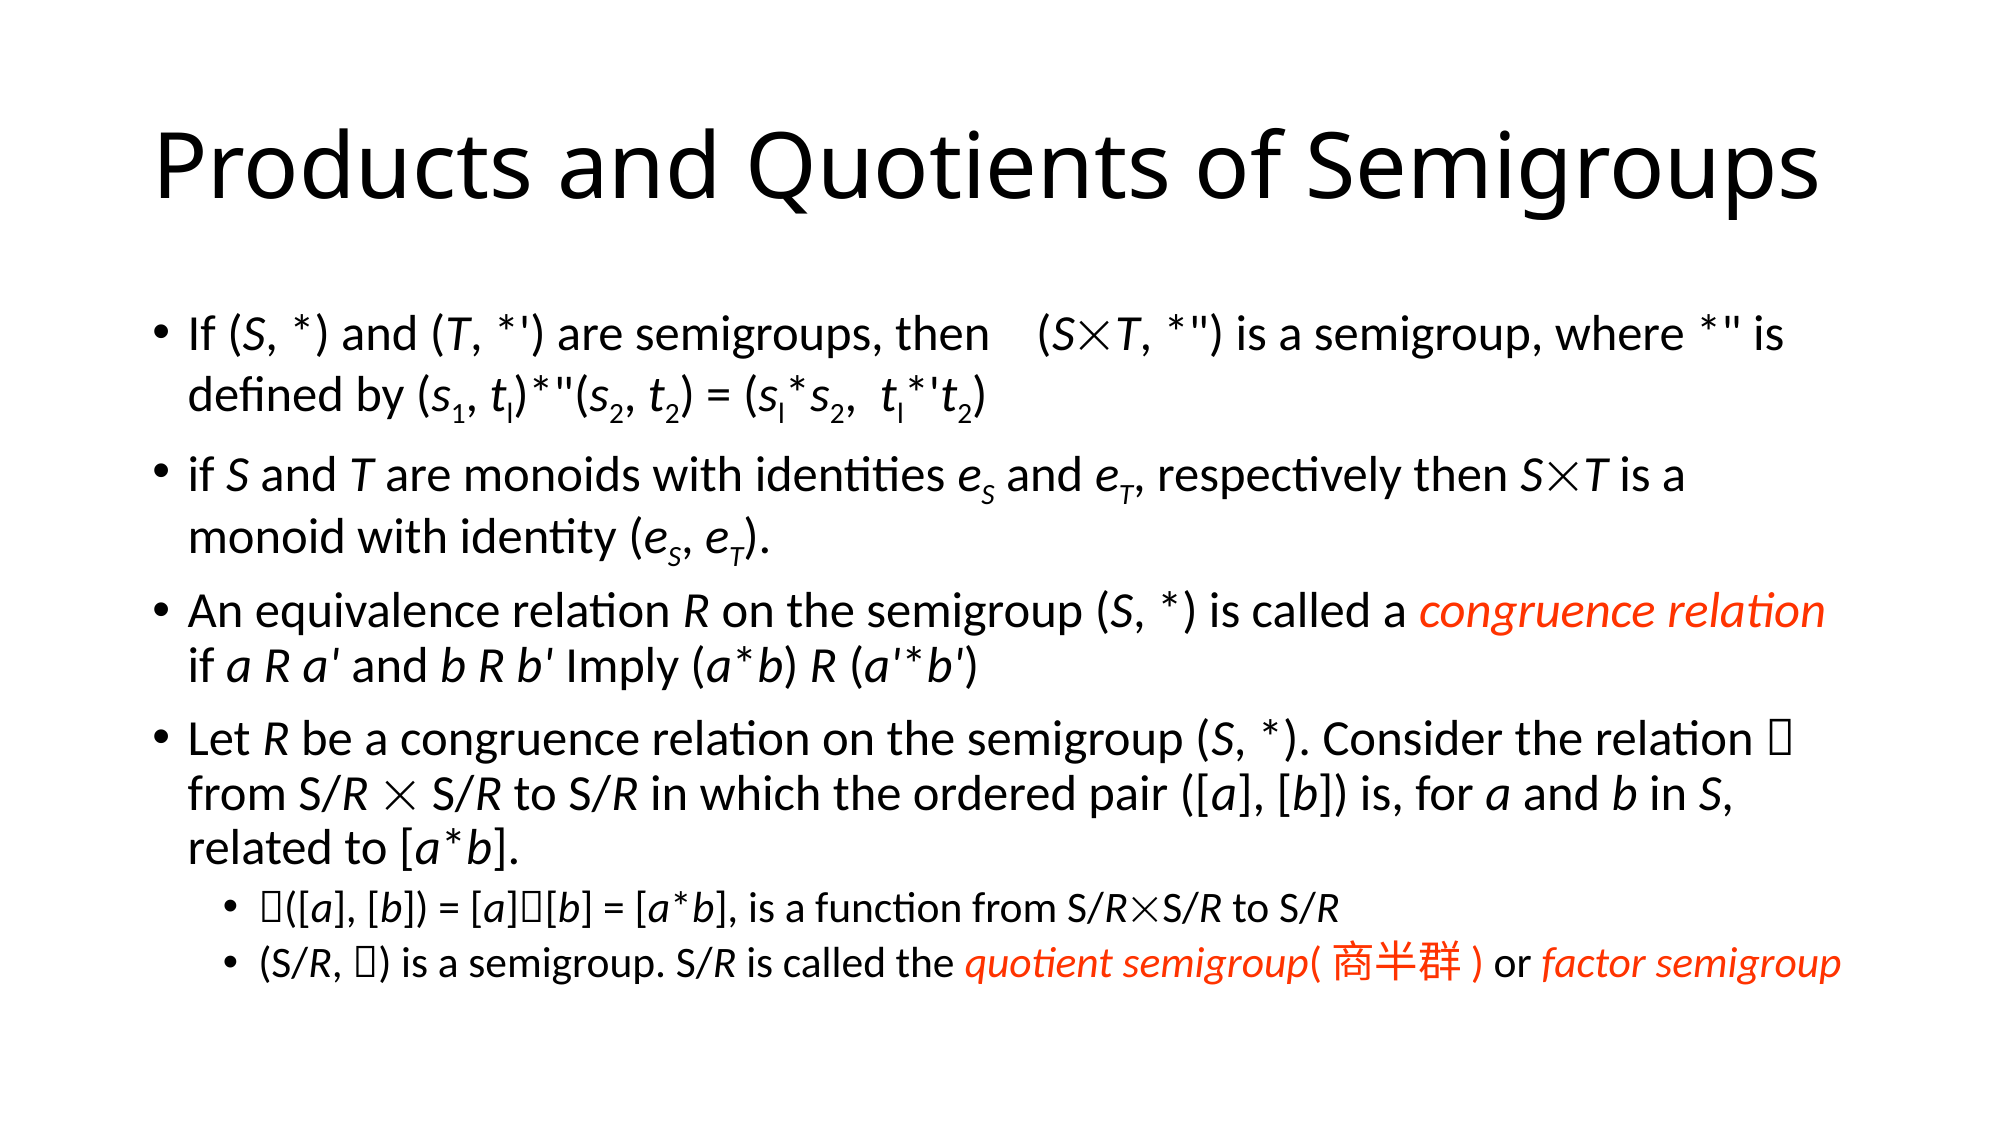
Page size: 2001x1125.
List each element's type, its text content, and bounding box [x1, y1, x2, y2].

list If (S, *) and (T, *') are semigroups, then (ST, *") is a semigroup, where *" is defined by (s1, tl)*"(s2, t2) = (sl*s2, tl*'t2) if S and T are monoids with identities eS and eT, respectively then ST is a monoid with identity (eS, eT). An equivalence relation R on the semigroup (S, *) is called a congruence relation if a R a' and b R b' Imply (a*b) R (a'*b') Let R be a congruence relation on the semigroup (S, *). Consider the relation  from S/R  S/R to S/R in which the ordered pair ([a], [b]) is, for a and b in S, related to [a*b]. ([a], [b]) = [a][b] = [a*b], is a function from S/RS/R to S/R (S/R, ) is a semigroup. S/R is called the quotient semigroup(商半群) or factor semigroup [137, 299, 1863, 1014]
title Products and Quotients of Semigroups [137, 59, 1863, 278]
